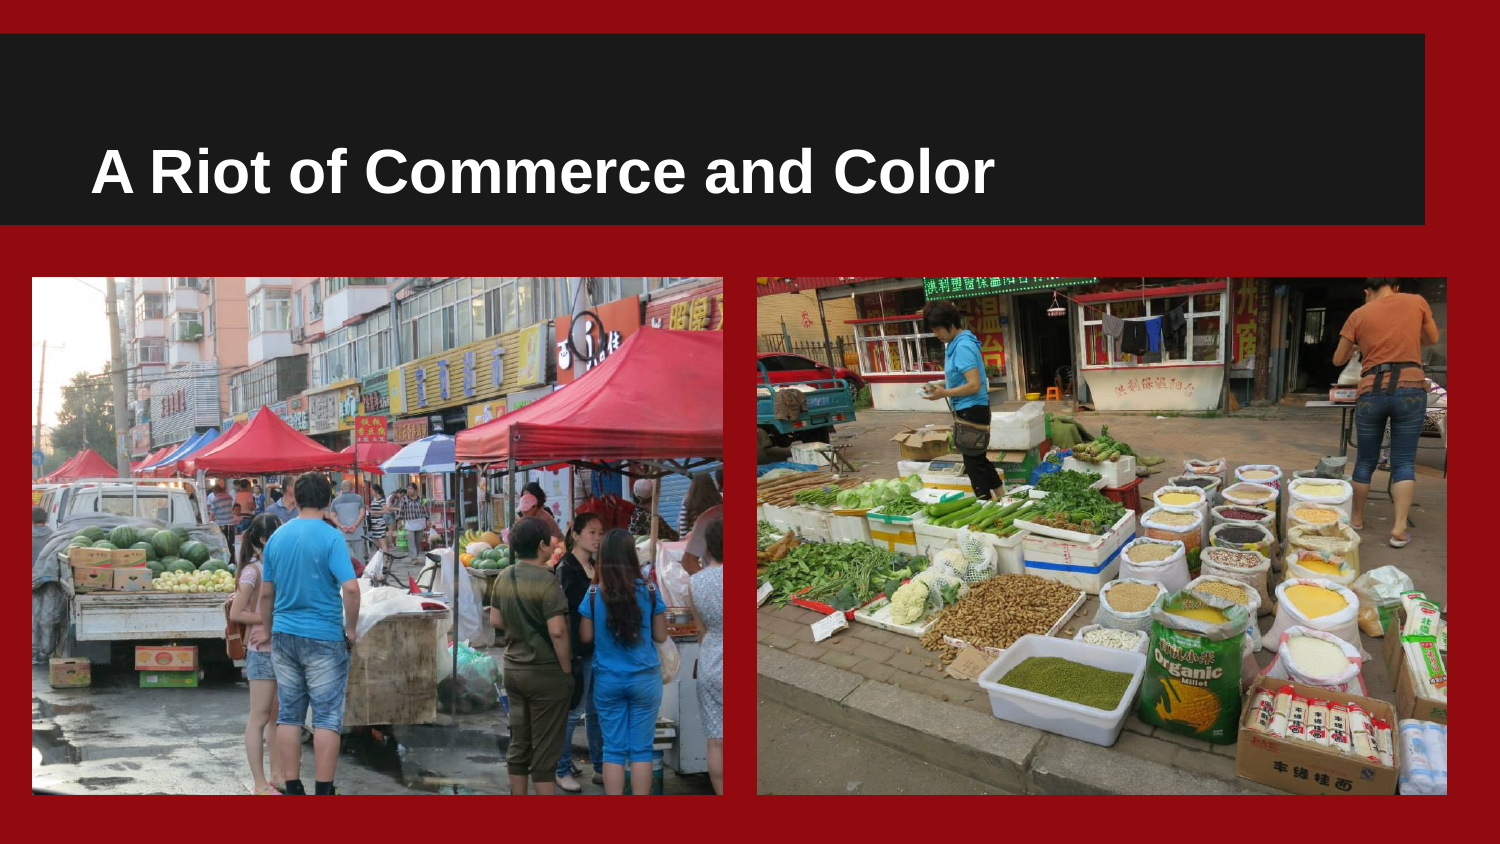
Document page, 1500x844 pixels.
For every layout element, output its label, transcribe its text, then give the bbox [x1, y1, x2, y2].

title A Riot of Commerce and Color [75, 33, 1425, 221]
picture [756, 277, 1447, 796]
picture [32, 277, 723, 796]
